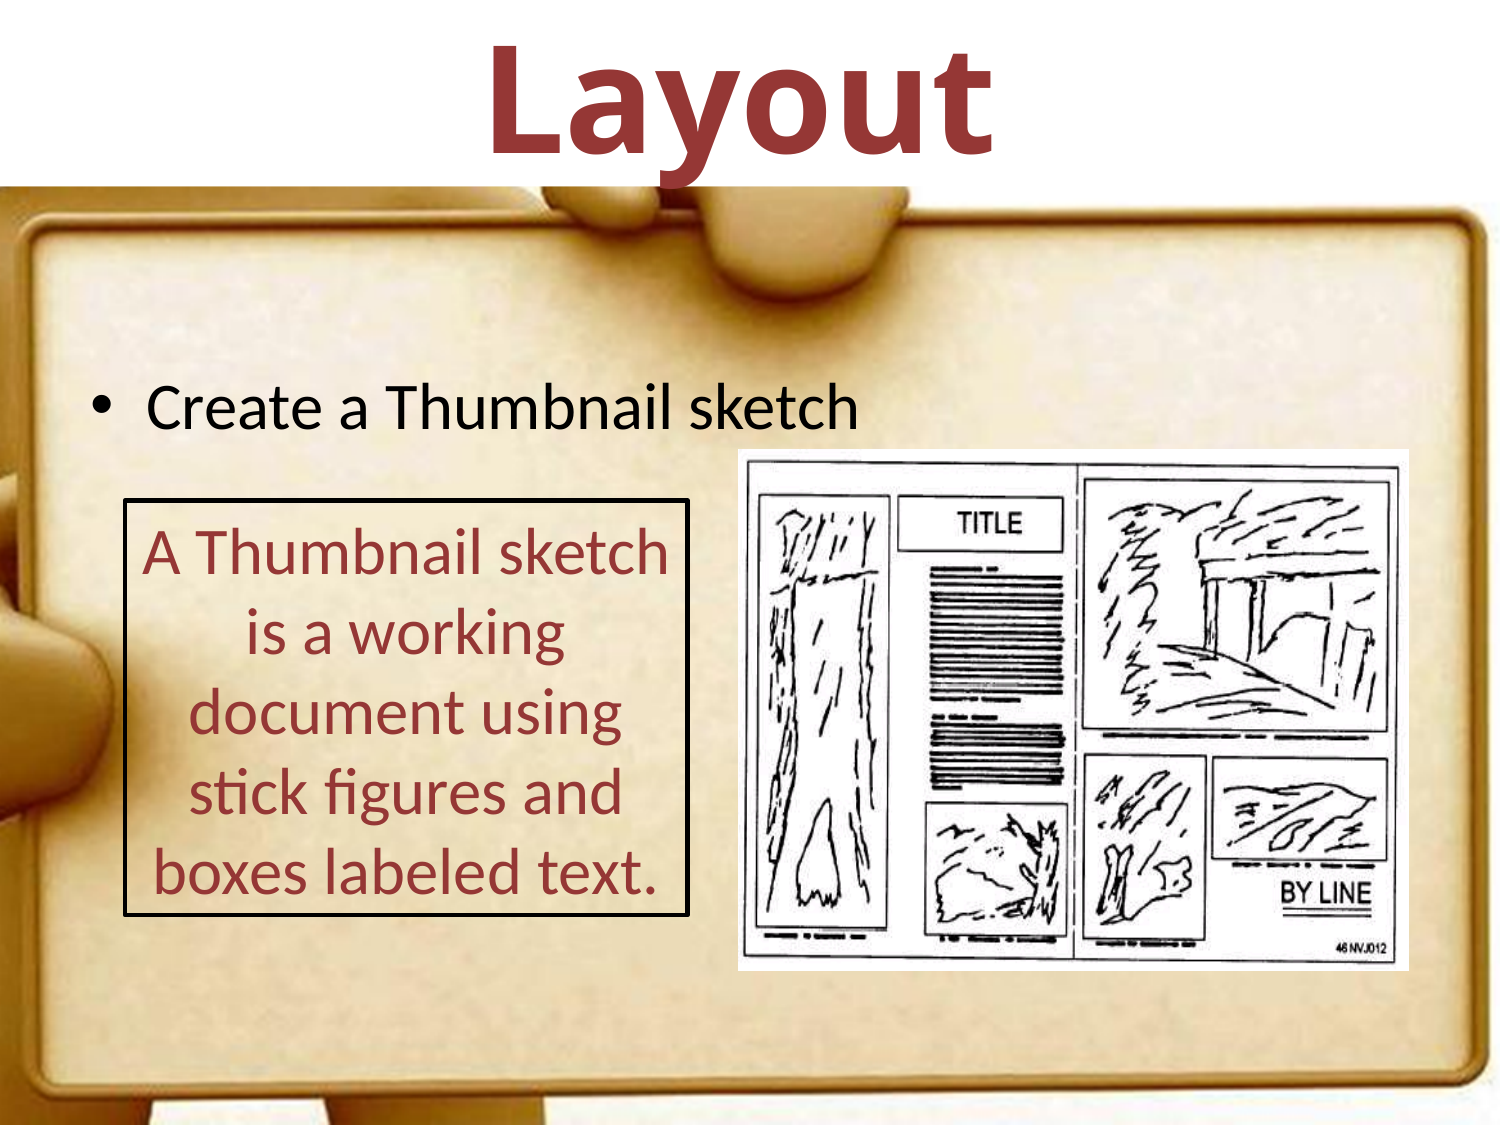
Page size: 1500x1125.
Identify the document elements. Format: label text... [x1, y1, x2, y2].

text_box A Thumbnail sketch is a working document using stick figures and boxes labeled text. [125, 500, 688, 916]
list Create a Thumbnail sketch [75, 262, 1425, 1005]
picture [0, 0, 1500, 1125]
title Layout [63, 0, 1414, 188]
